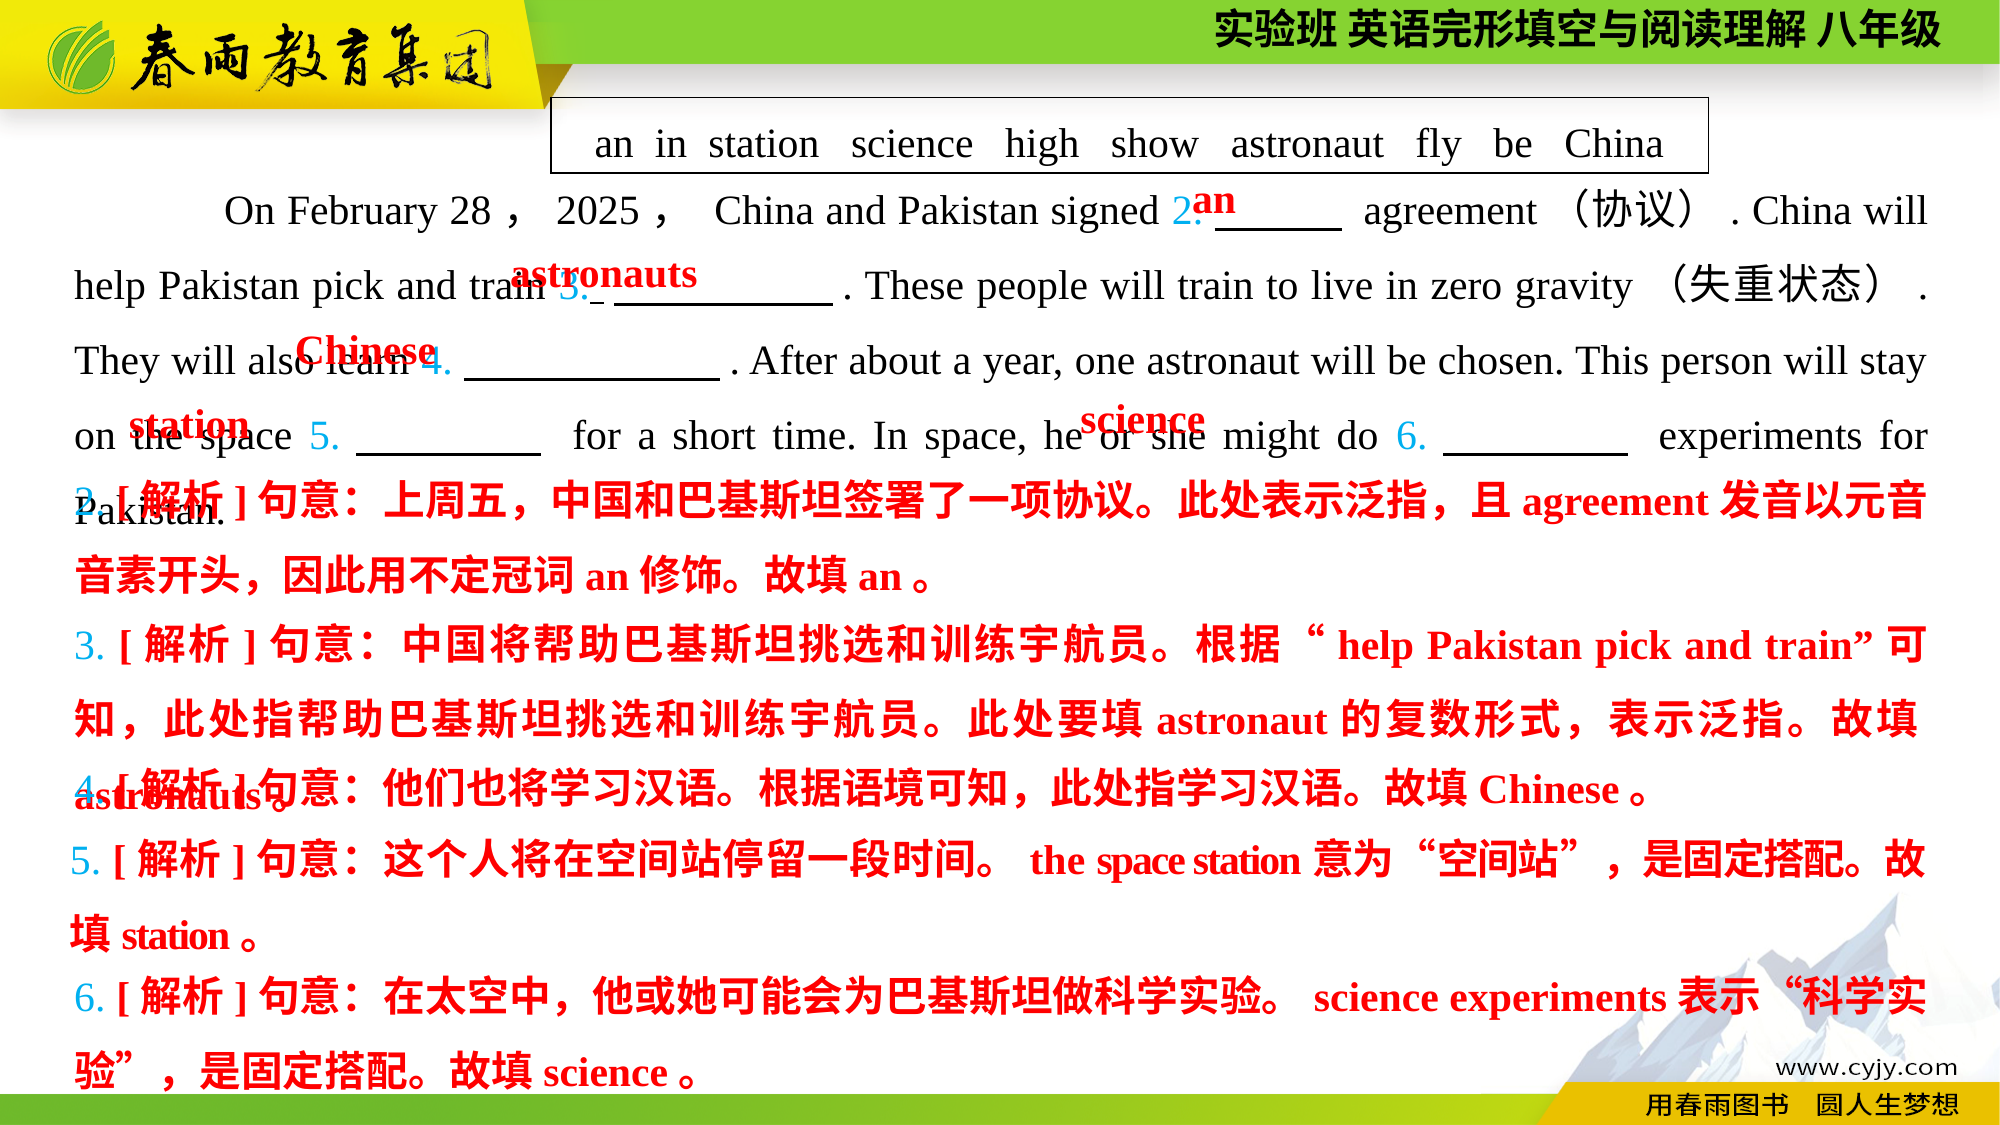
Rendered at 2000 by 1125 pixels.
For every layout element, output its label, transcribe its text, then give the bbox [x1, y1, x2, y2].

text_box 3. [解析]句意：中国将帮助巴基斯坦挑选和训练宇航员。根据“help Pakistan pick and train”可知，此处指帮助巴基斯坦挑选和训练宇航员。此处要填astronaut的复数形式，表示泛指。故填astronauts。 [59, 585, 1944, 729]
text_box 6. [解析]句意：在太空中，他或她可能会为巴基斯坦做科学实验。science experiments表示“科学实验”，是固定搭配。故填science。 [59, 937, 1944, 1103]
text_box 5. [解析]句意：这个人将在空间站停留一段时间。the space station意为“空间站”，是固定搭配。故填station。 [54, 800, 1939, 966]
picture [0, 0, 2000, 1125]
table_header an in station science high show astronaut fly be China [552, 98, 1708, 172]
text_box astronauts [495, 238, 713, 304]
text_box station [114, 389, 265, 441]
text_box Chinese [280, 315, 452, 381]
text_box 4. [解析]句意：他们也将学习汉语。根据语境可知，此处指学习汉语。故填Chinese。 [59, 729, 1944, 820]
text_box an [1177, 174, 1252, 230]
text_box science [1055, 384, 1272, 441]
list On February 28，2025， China and Pakistan signed 2. agreement（协议）. China will help Pakistan pick and train 3. . These people will train to live in zero gravity（失重状态）. They will also learn 4. . After about a year, one astronaut will be chosen. This person will stay on the space 5. for a short time. In space, he or she might do 6. experiments for Pakistan. [59, 150, 1944, 441]
text_box 2. [解析]句意：上周五，中国和巴基斯坦签署了一项协议。此处表示泛指，且agreement发音以元音音素开头，因此用不定冠词an修饰。故填an。 [59, 441, 1944, 585]
